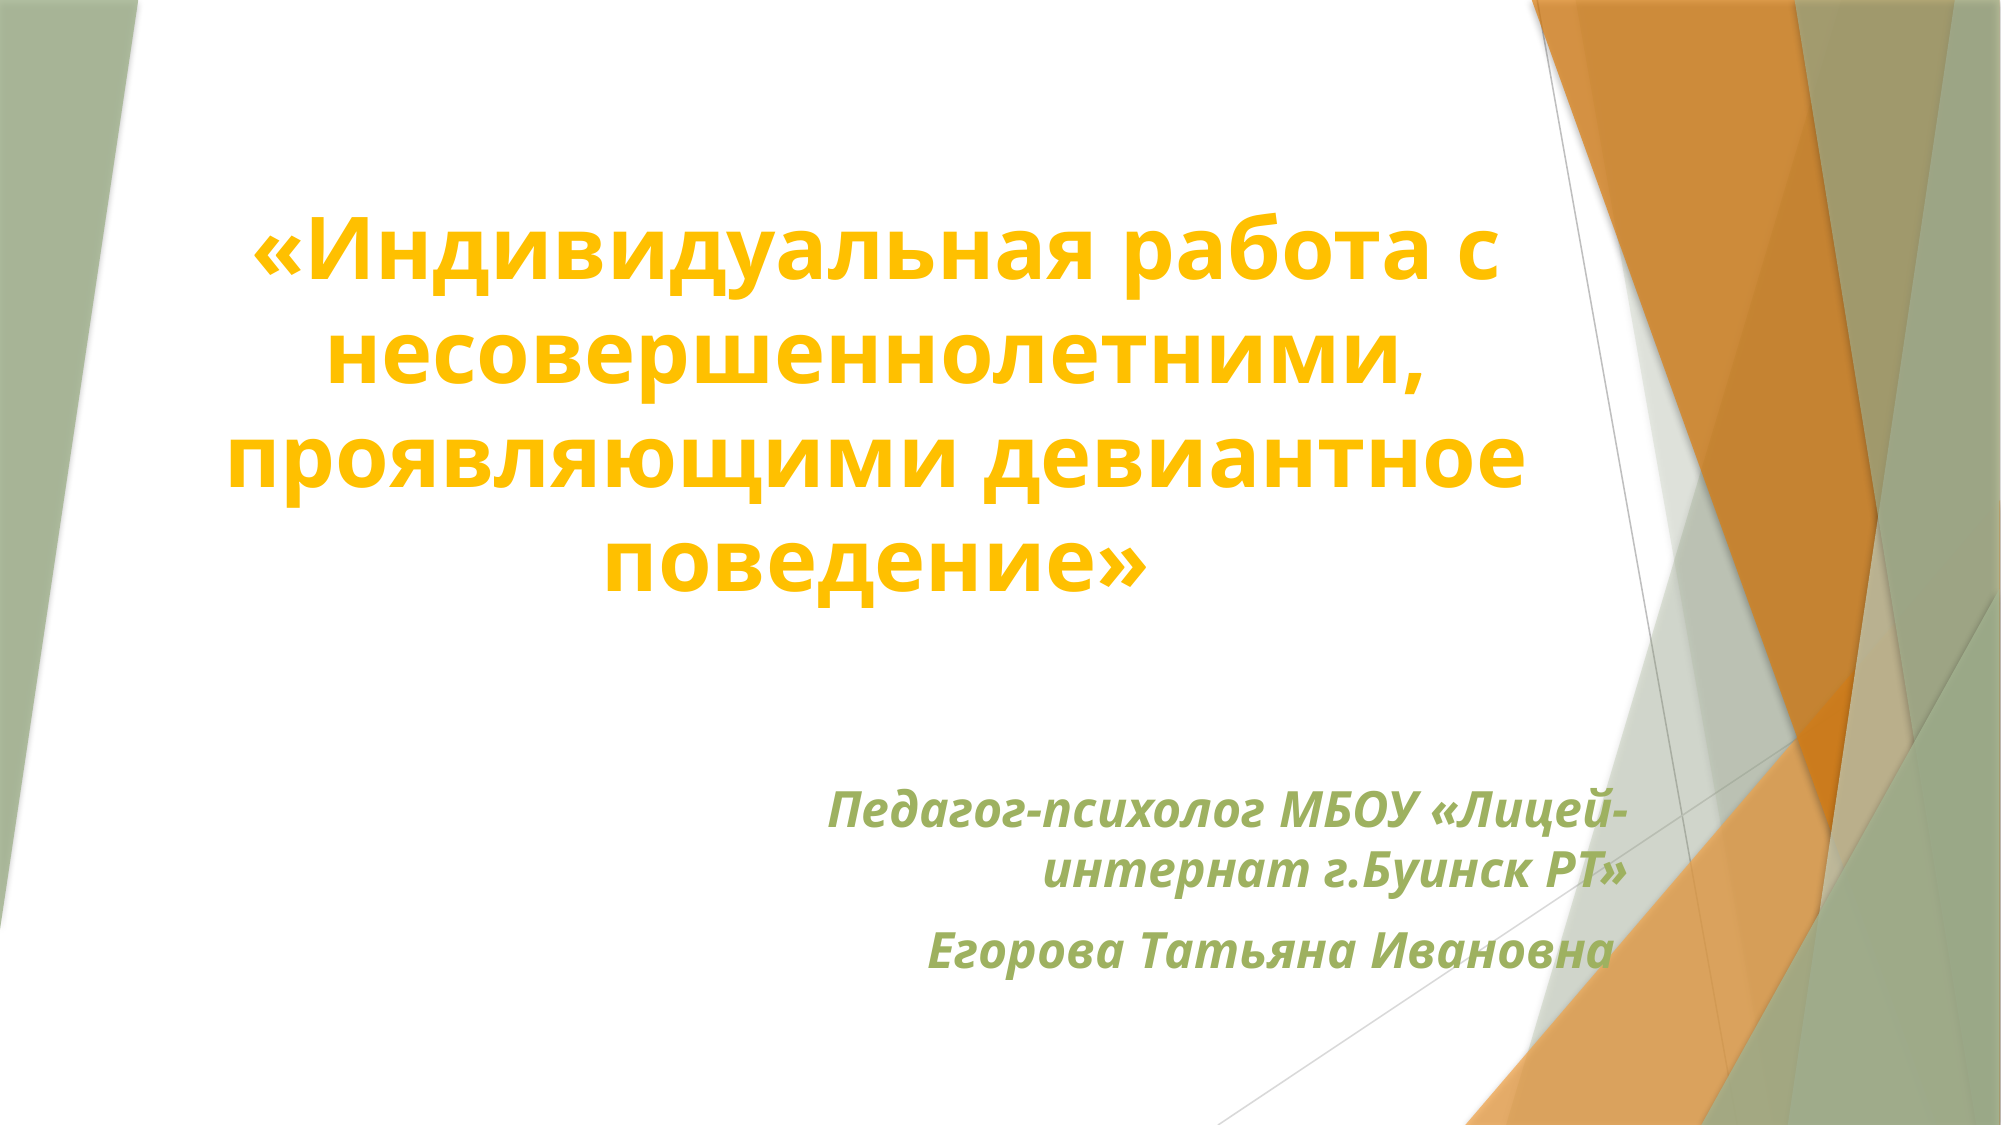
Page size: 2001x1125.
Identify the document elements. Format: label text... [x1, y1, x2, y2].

subtitle Педагог-психолог МБОУ «Лицей-интернат г.Буинск РТ» Егорова Татьяна Ивановна [695, 770, 1644, 994]
title «Индивидуальная работа с несовершеннолетними, проявляющими девиантное поведение» [125, 78, 1626, 616]
